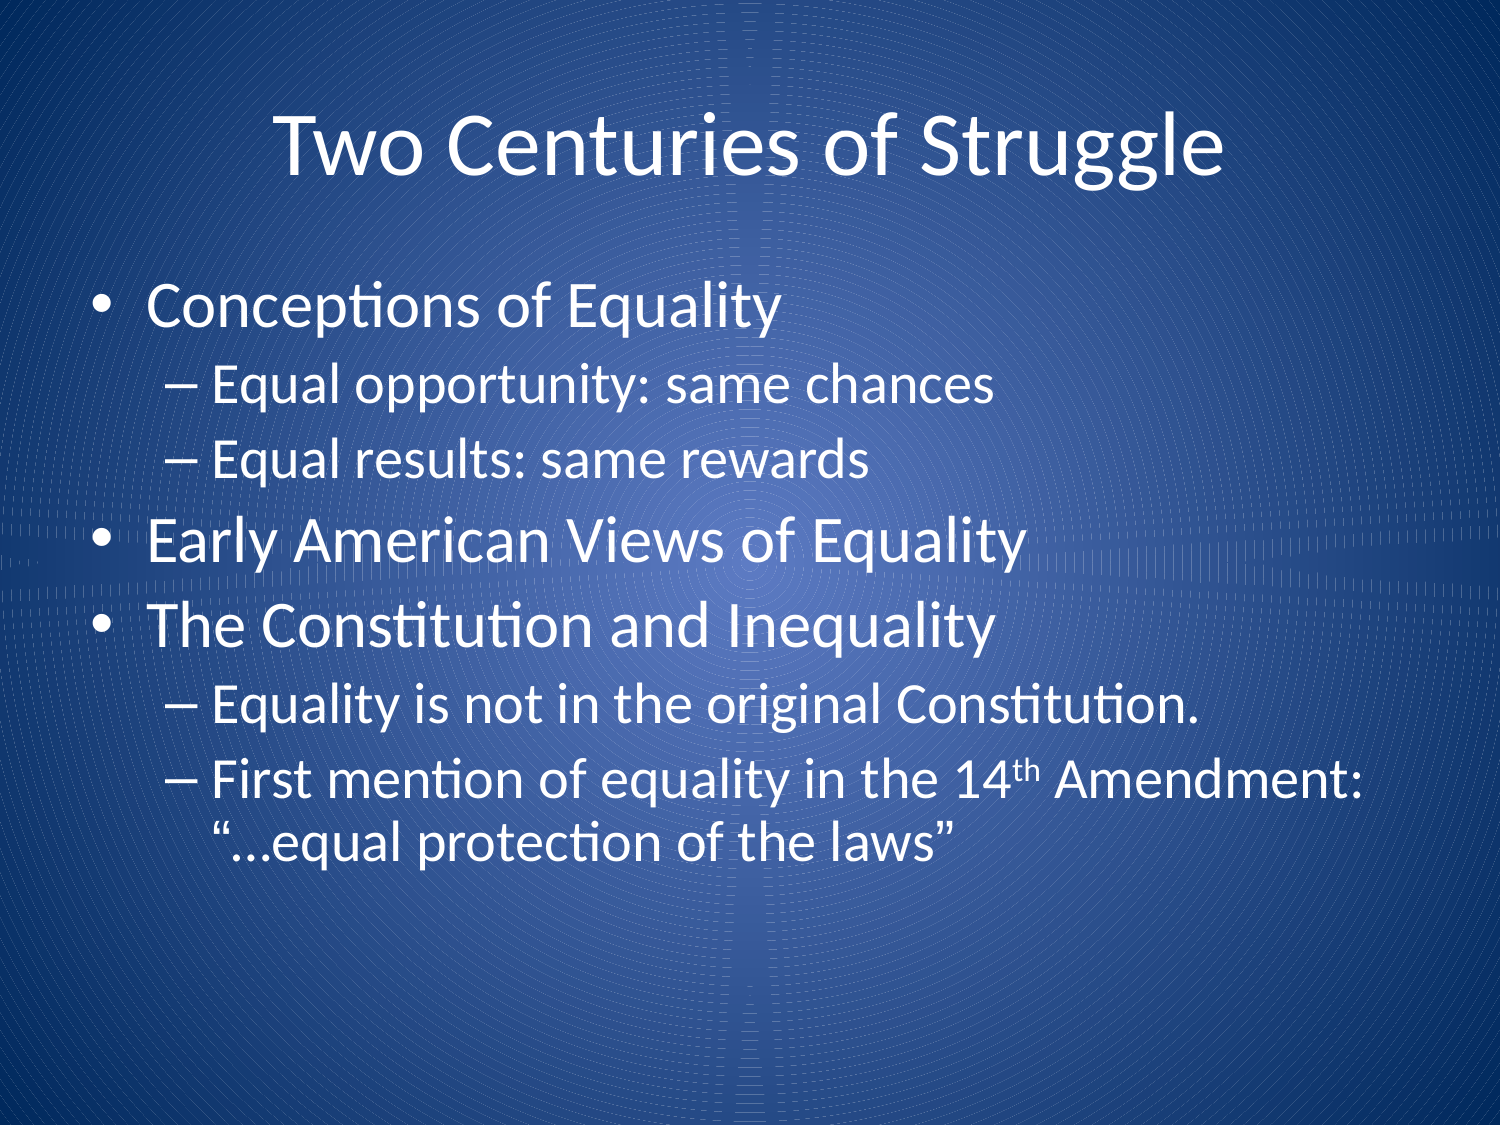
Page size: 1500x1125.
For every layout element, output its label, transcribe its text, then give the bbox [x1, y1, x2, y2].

list Conceptions of Equality Equal opportunity: same chances Equal results: same rewards Early American Views of Equality The Constitution and Inequality Equality is not in the original Constitution. First mention of equality in the 14th Amendment: “…equal protection of the laws” [75, 262, 1425, 1005]
title Two Centuries of Struggle [75, 45, 1425, 233]
